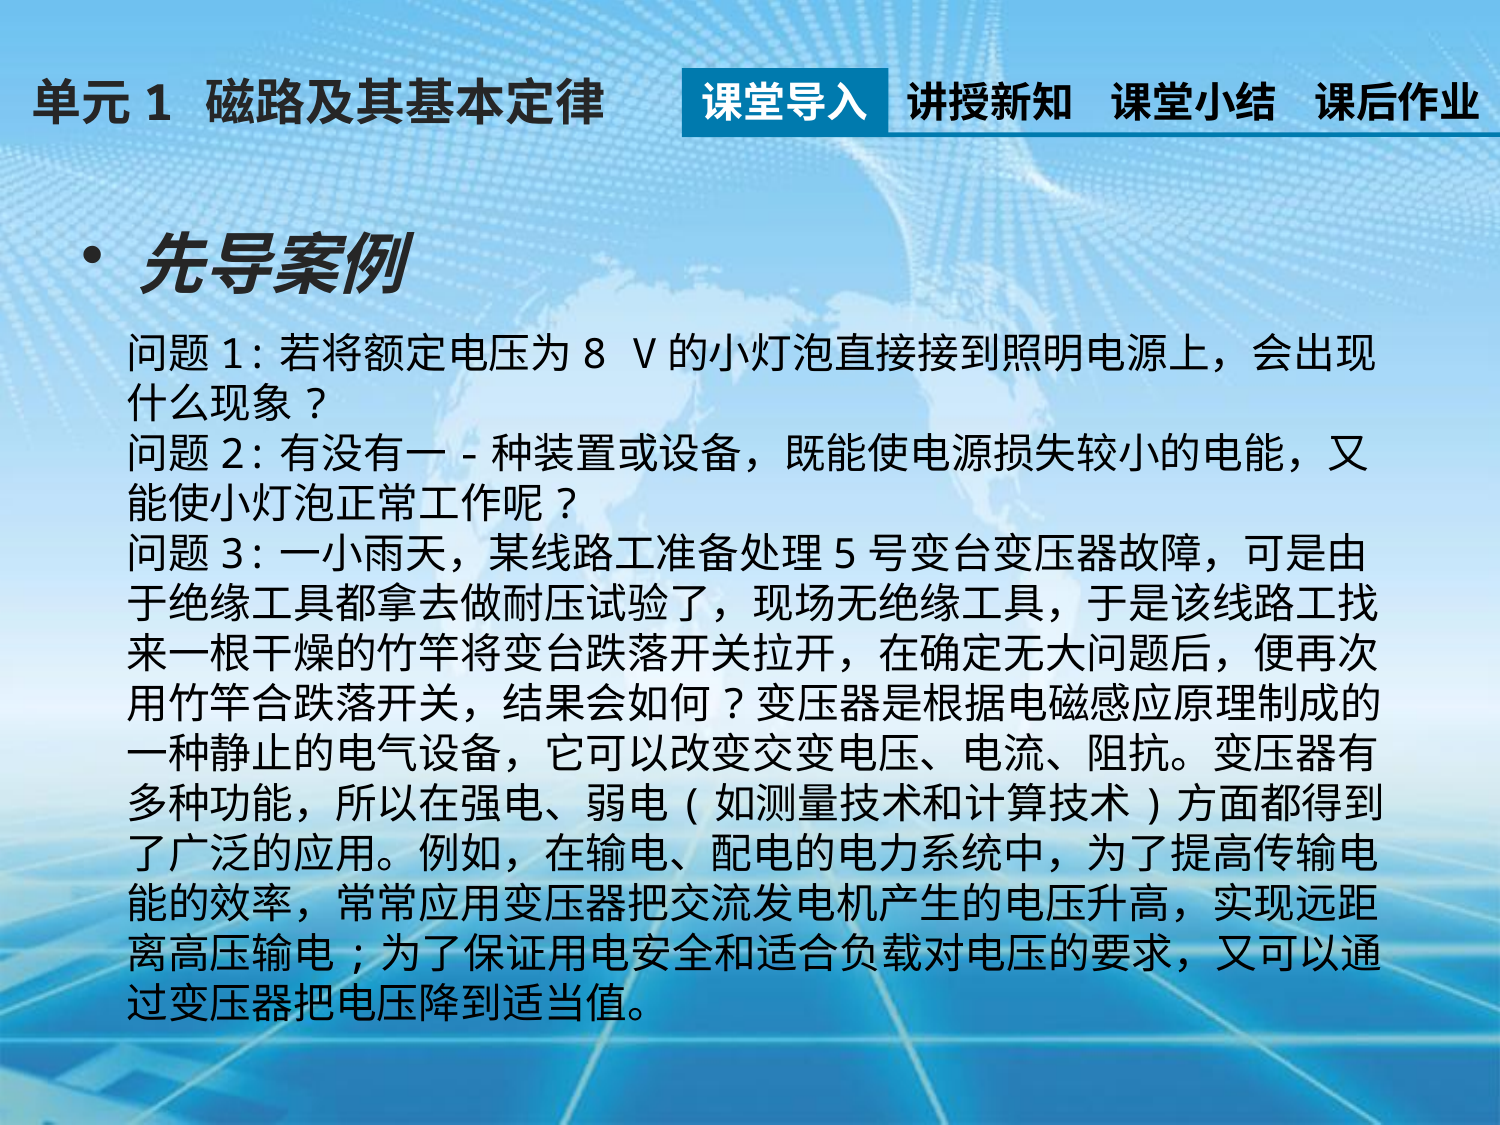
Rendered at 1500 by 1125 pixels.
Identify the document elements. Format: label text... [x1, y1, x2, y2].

text_box 先导案例 [66, 214, 1417, 321]
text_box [16, 62, 1500, 139]
text_box 问题1:若将额定电压为8 V的小灯泡直接接到照明电源上，会出现什么现象? 问题2:有没有一-种装置或设备，既能使电源损失较小的电能，又能使小灯泡正常工作呢? 问题3:一小雨天，某线路工准备处理5号变台变压器故障，可是由于绝缘工具都拿去做耐压试验了，现场无绝缘工具，于是该线路工找来一根干燥的竹竿将变台跌落开关拉开，在确定无大问题后，便再次用竹竿合跌落开关，结果会如何?变压器是根据电磁感应原理制成的一种静止的电气设备，它可以改变交变电压、电流、阻抗。变压器有多种功能，所以在强电、弱电(如测量技术和计算技术)方面都得到了广泛的应用。例如，在输电、配电的电力系统中，为了提高传输电能的效率，常常应用变压器把交流发电机产生的电压升高，实现远距离高压输电;为了保证用电安全和适合负载对电压的要求，又可以通过变压器把电压降到适当值。 [111, 319, 1422, 1035]
picture [0, 0, 1500, 1125]
